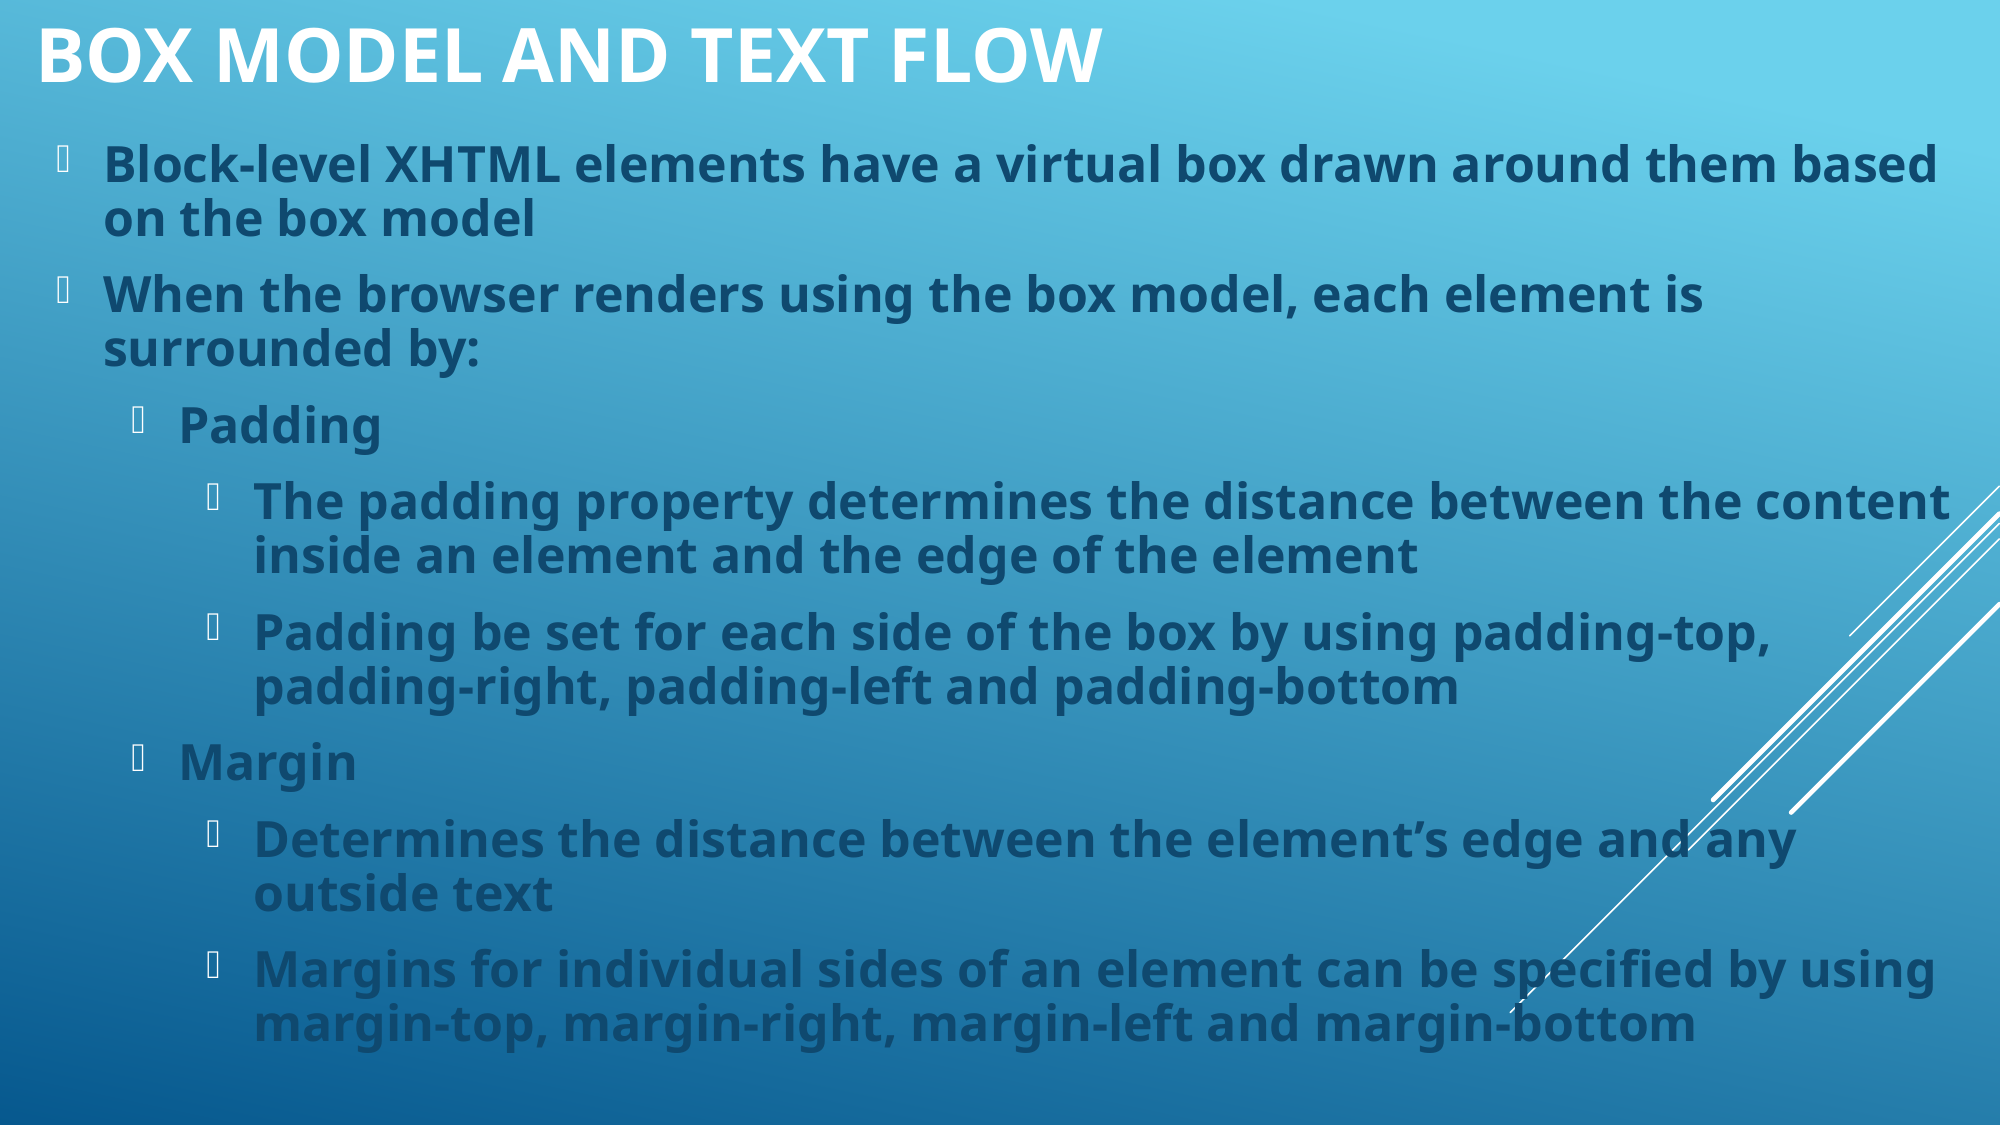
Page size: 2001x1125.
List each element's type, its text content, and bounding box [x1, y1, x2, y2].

text_box Box Model and Text Flow [20, 0, 1138, 105]
text_box Block-level XHTML elements have a virtual box drawn around them based on the box model When the browser renders using the box model, each element is surrounded by: Padding The padding property determines the distance between the content inside an element and the edge of the element Padding be set for each side of the box by using padding-top, padding-right, padding-left and padding-bottom Margin Determines the distance between the element’s edge and any outside text Margins for individual sides of an element can be specified by using margin-top, margin-right, margin-left and margin-bottom [41, 131, 1969, 1125]
